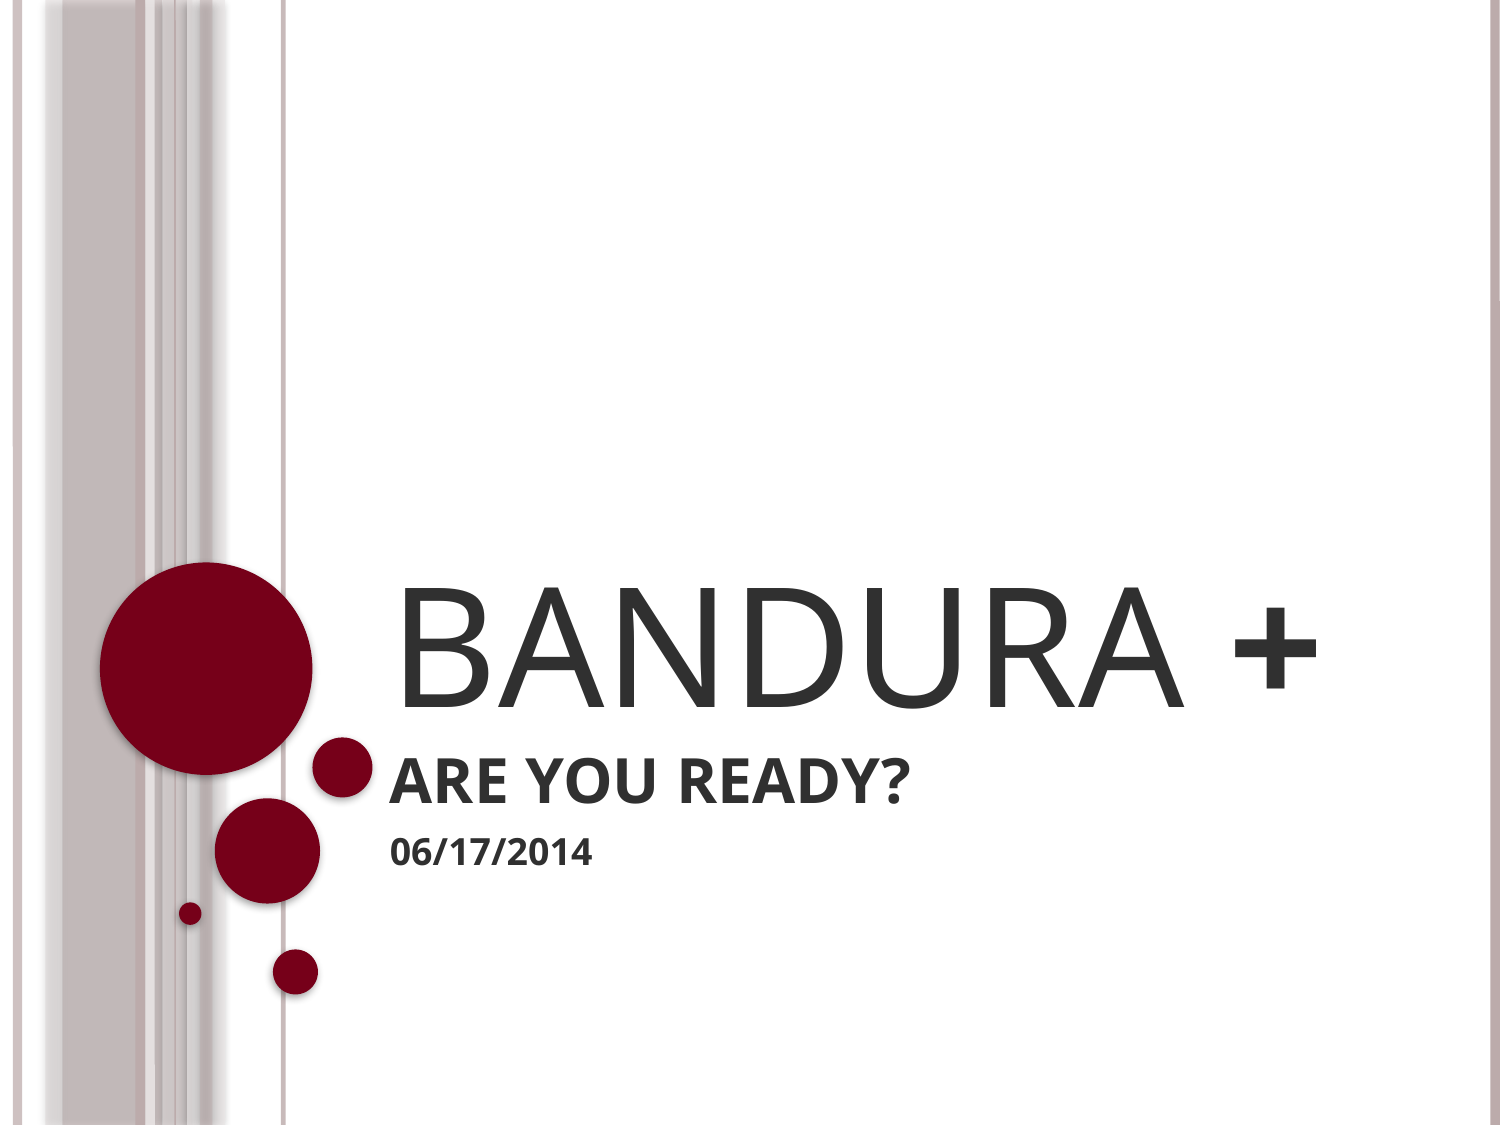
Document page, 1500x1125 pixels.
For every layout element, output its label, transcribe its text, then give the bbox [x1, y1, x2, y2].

subtitle 06/17/2014 [375, 820, 1388, 1046]
title Bandura + Are you Ready? [375, 512, 1388, 820]
